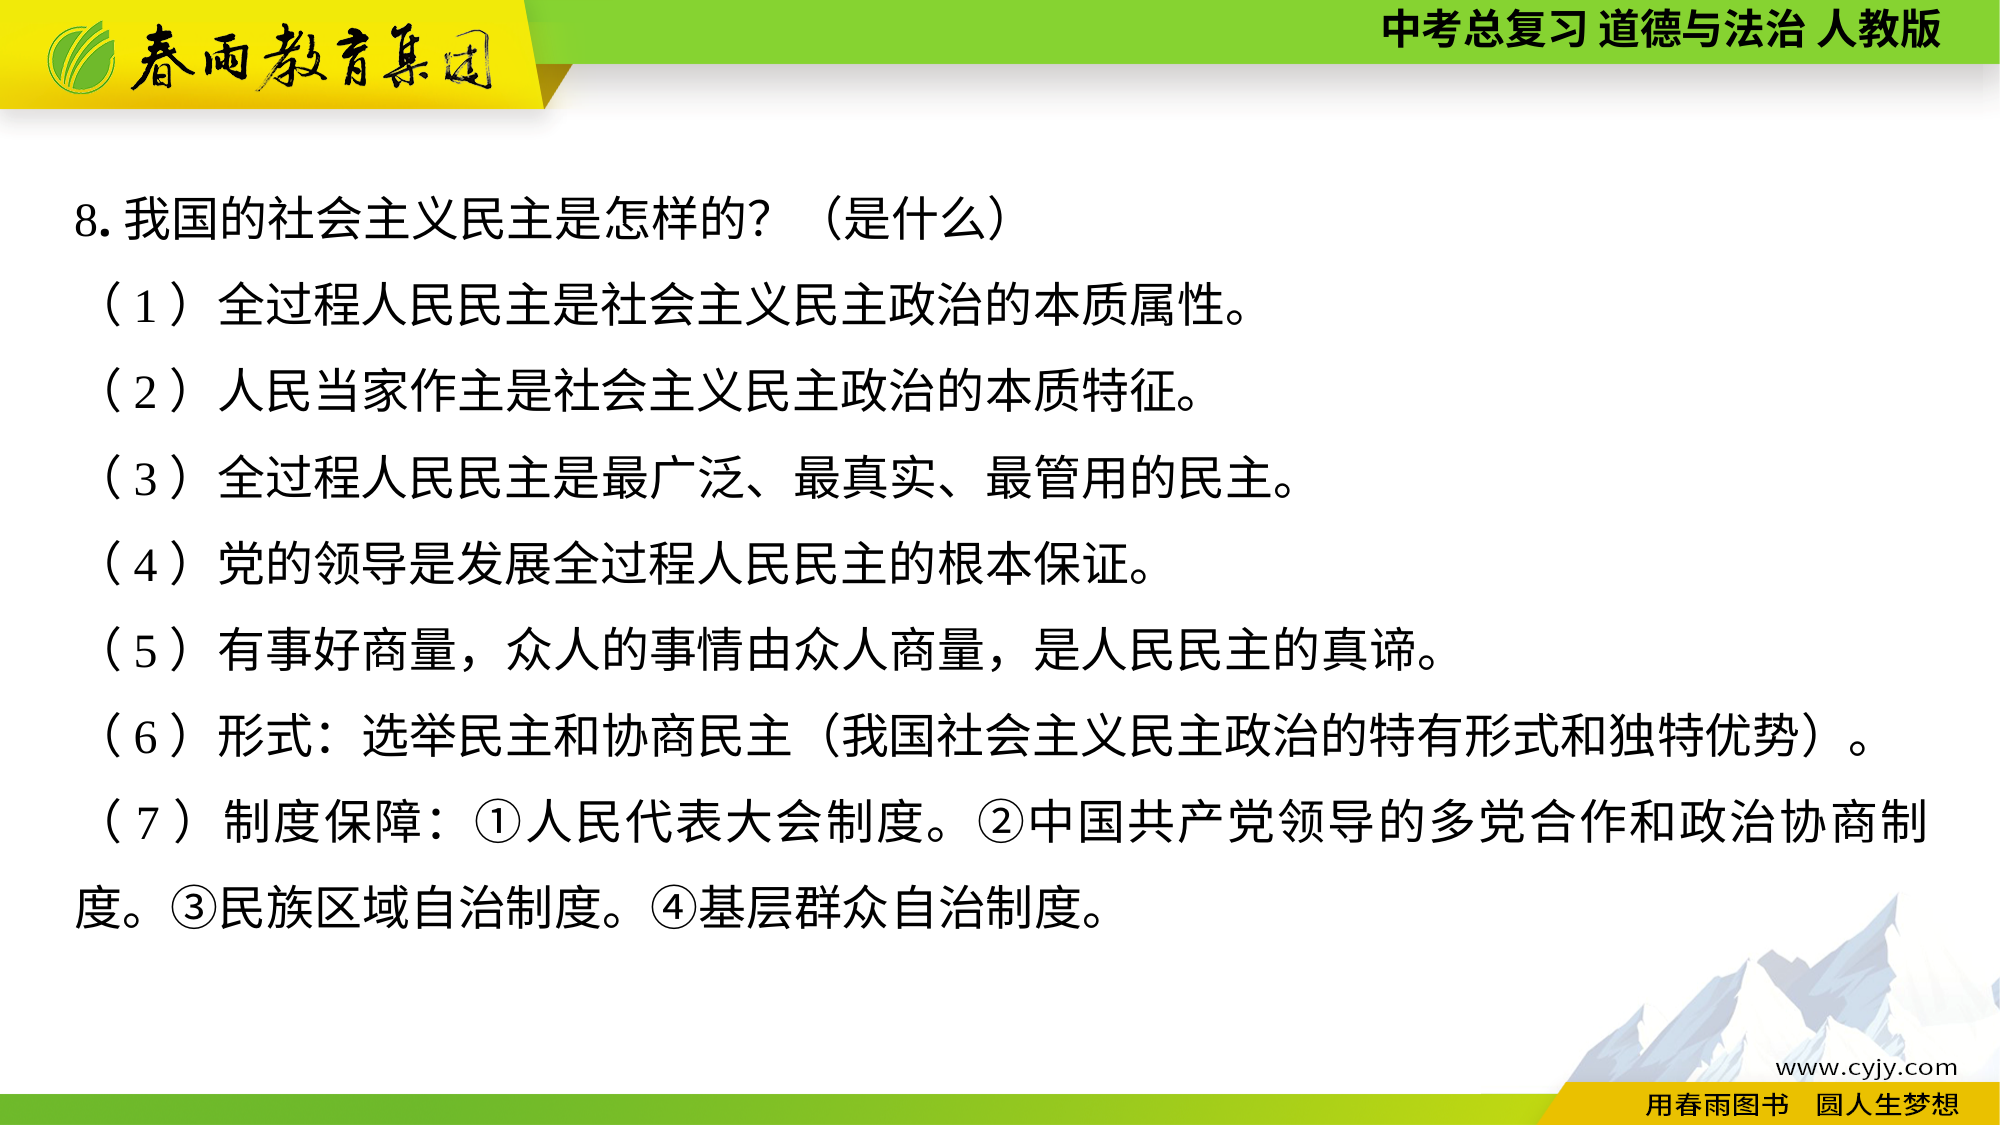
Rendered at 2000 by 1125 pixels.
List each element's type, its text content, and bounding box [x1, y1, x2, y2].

picture [0, 0, 2000, 1125]
list 8.我国的社会主义民主是怎样的？（是什么） （1）全过程人民民主是社会主义民主政治的本质属性。 （2）人民当家作主是社会主义民主政治的本质特征。 （3）全过程人民民主是最广泛、最真实、最管用的民主。 （4）党的领导是发展全过程人民民主的根本保证。 （5）有事好商量，众人的事情由众人商量，是人民民主的真谛。 （6）形式：选举民主和协商民主（我国社会主义民主政治的特有形式和独特优势）。 （7）制度保障：①人民代表大会制度。②中国共产党领导的多党合作和政治协商制度。③民族区域自治制度。④基层群众自治制度。 [59, 152, 1944, 941]
